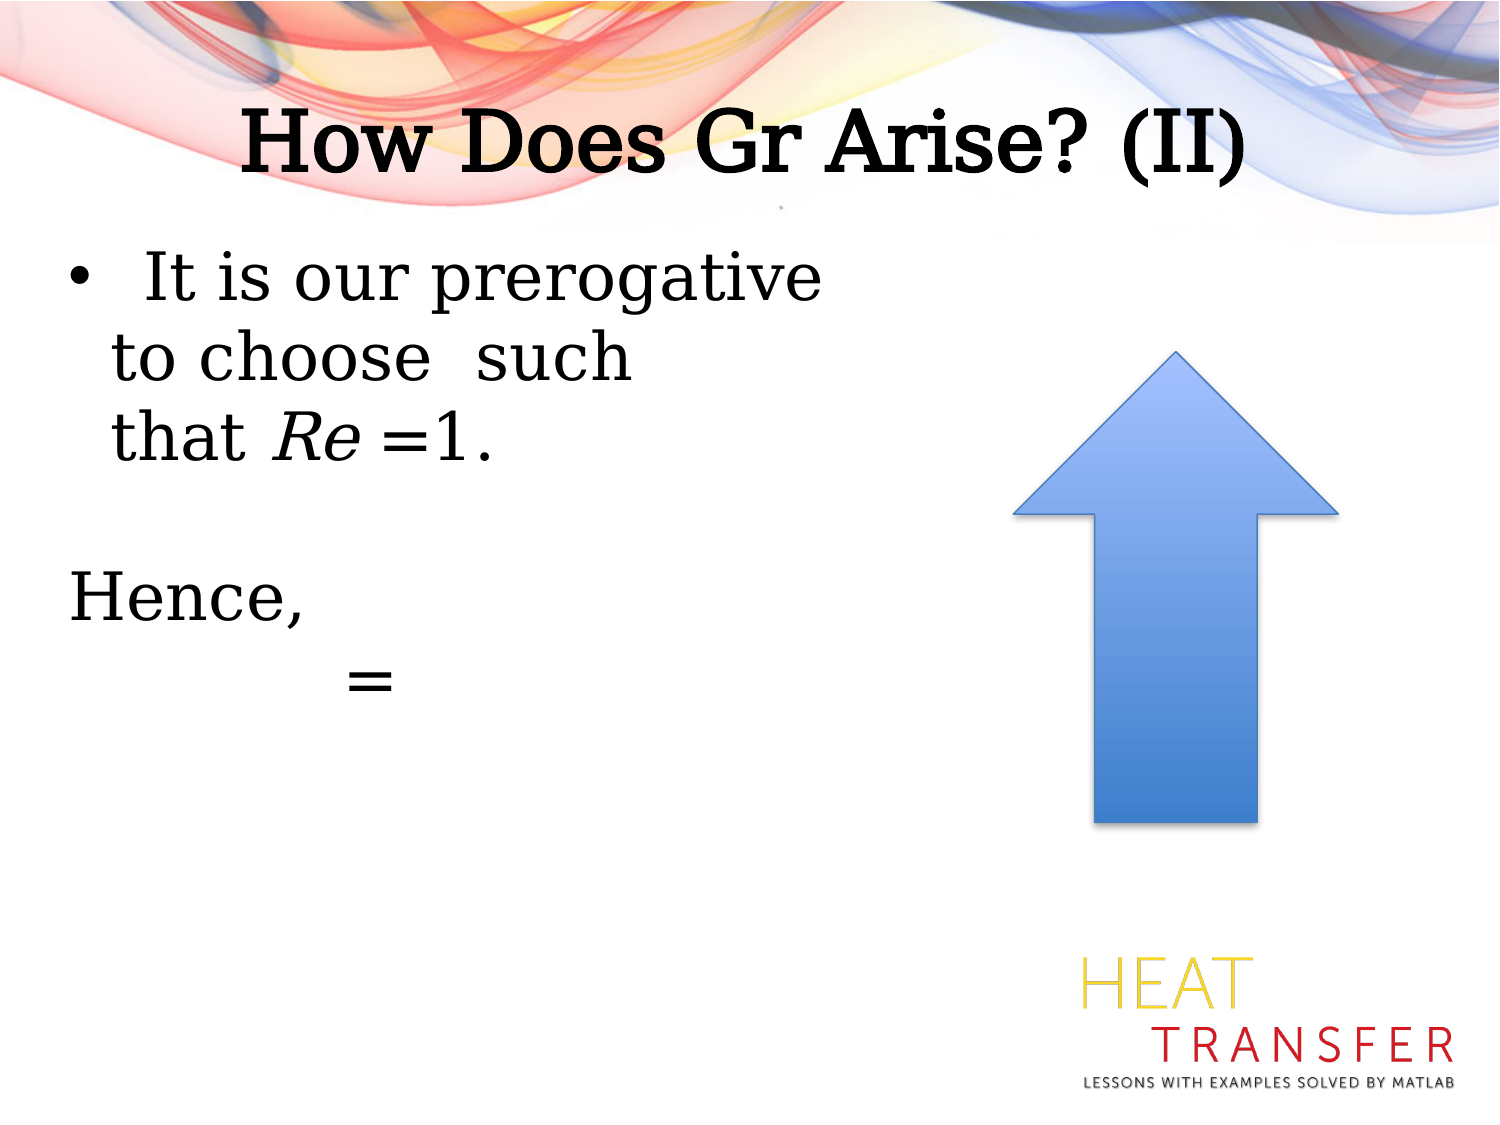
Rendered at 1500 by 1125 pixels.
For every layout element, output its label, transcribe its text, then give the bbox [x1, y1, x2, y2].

text_box How Does Gr Arise? (II) [64, 80, 1427, 195]
picture [1075, 946, 1464, 1093]
picture [0, 1, 1499, 243]
text_box [1012, 351, 1340, 824]
